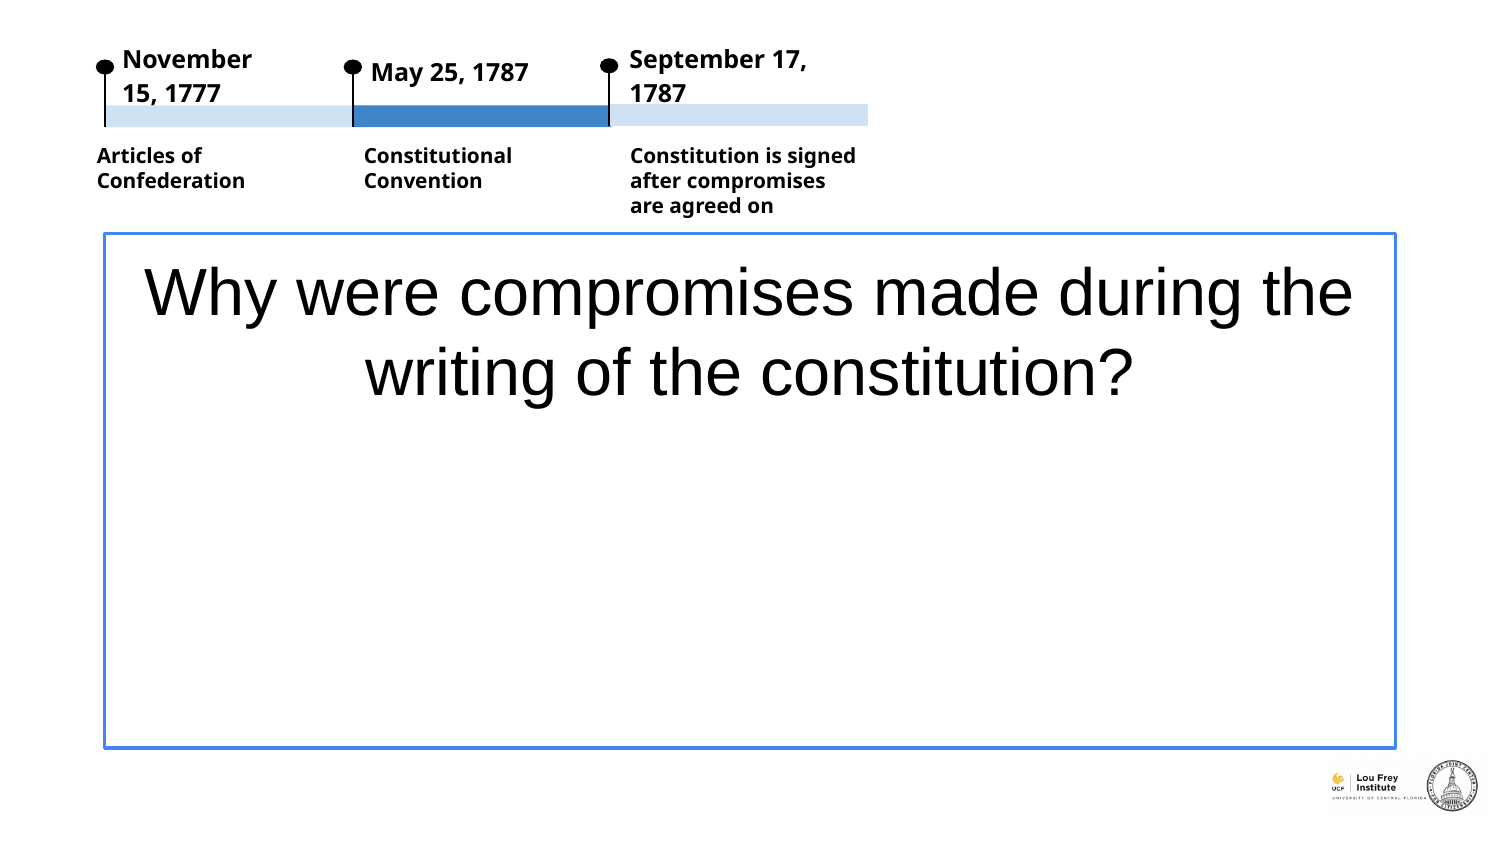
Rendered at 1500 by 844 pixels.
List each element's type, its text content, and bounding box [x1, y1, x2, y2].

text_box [347, 36, 607, 207]
subtitle Why were compromises made during the writing of the constitution? [104, 233, 1396, 748]
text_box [613, 23, 874, 207]
picture [1324, 753, 1489, 818]
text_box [81, 23, 364, 207]
